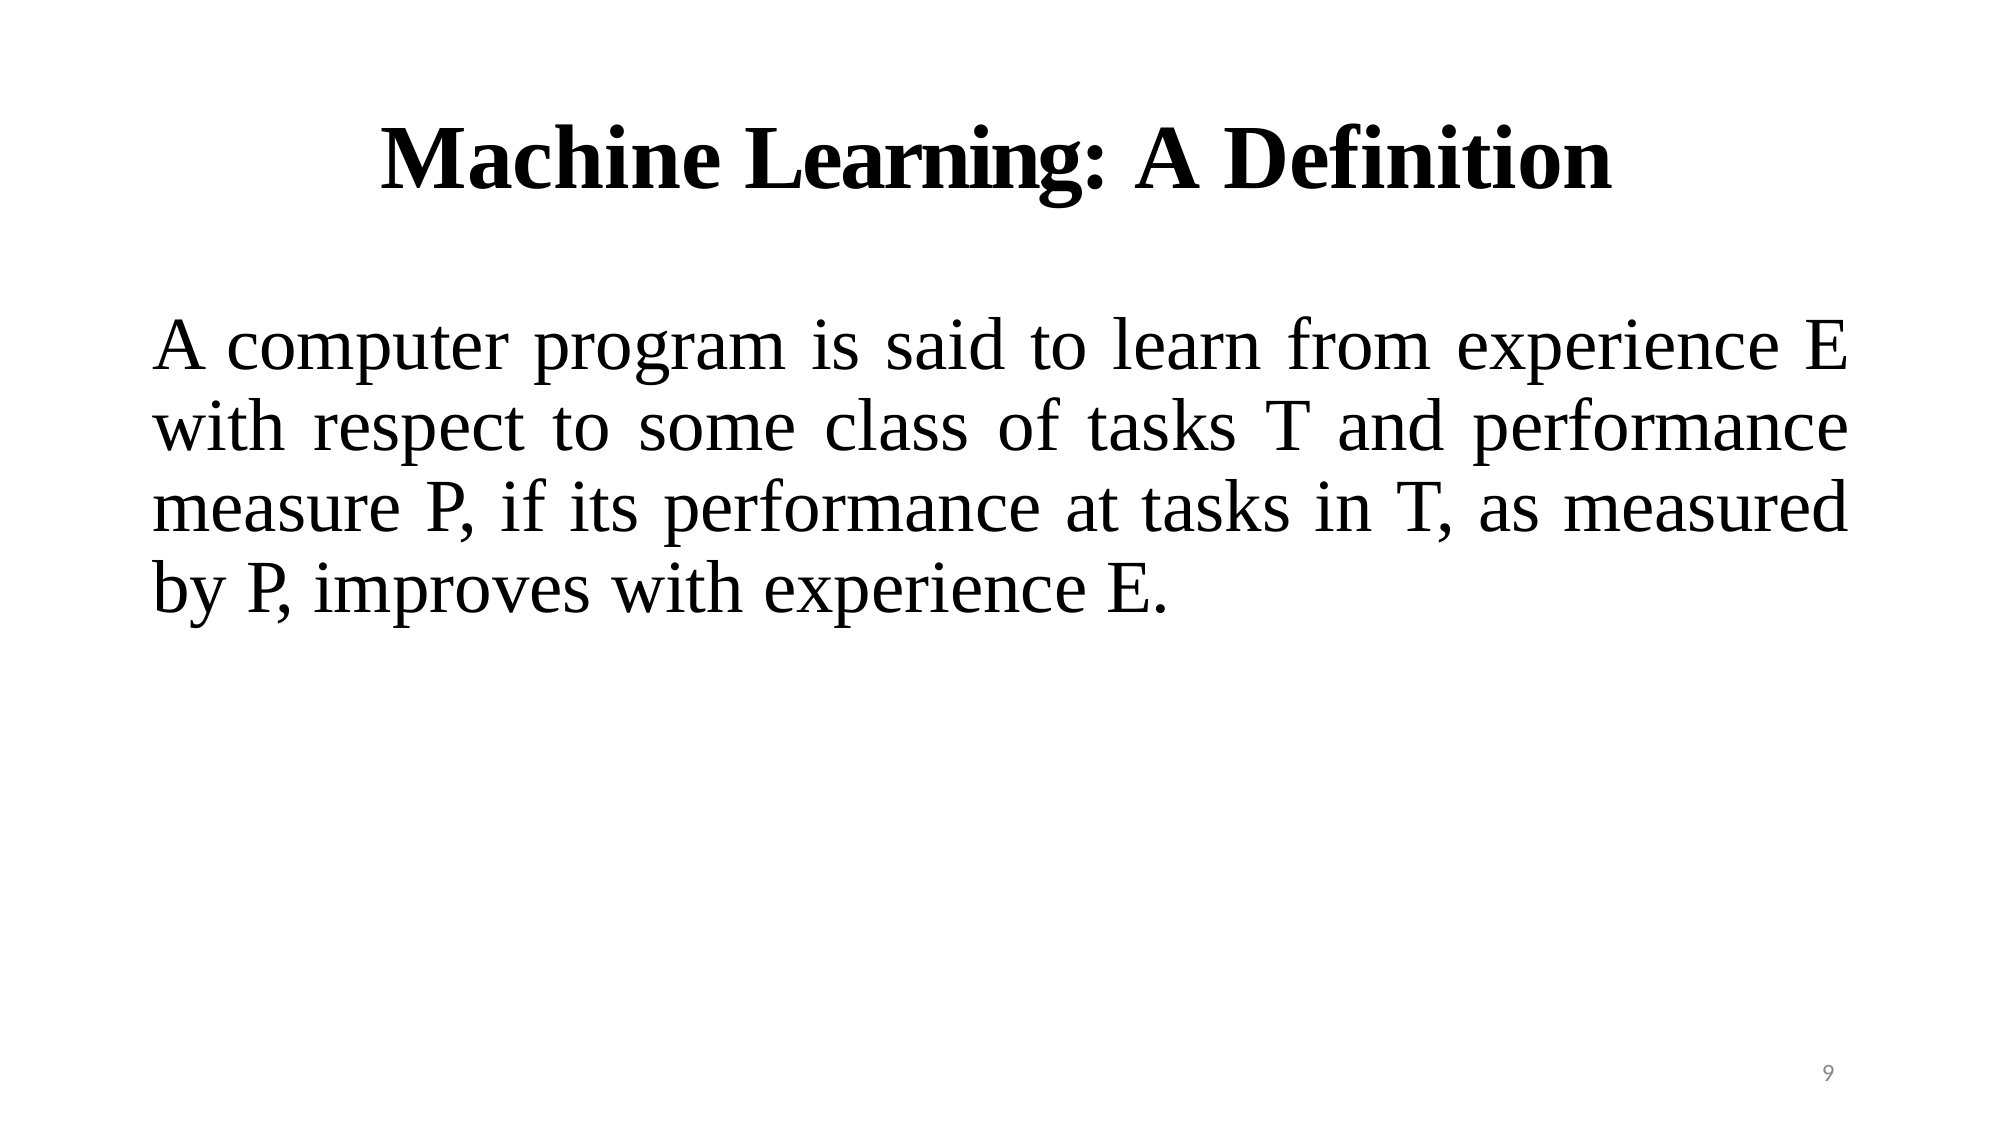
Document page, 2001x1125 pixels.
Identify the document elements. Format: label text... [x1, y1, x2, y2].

text_box A computer program is said to learn from experience E with respect to some class of tasks T and performance measure P, if its performance at tasks in T, as measured by P, improves with experience E. [150, 293, 1850, 629]
title Machine Learning: A Definition [153, 95, 1847, 286]
slide_number 9 [1815, 1060, 1856, 1125]
